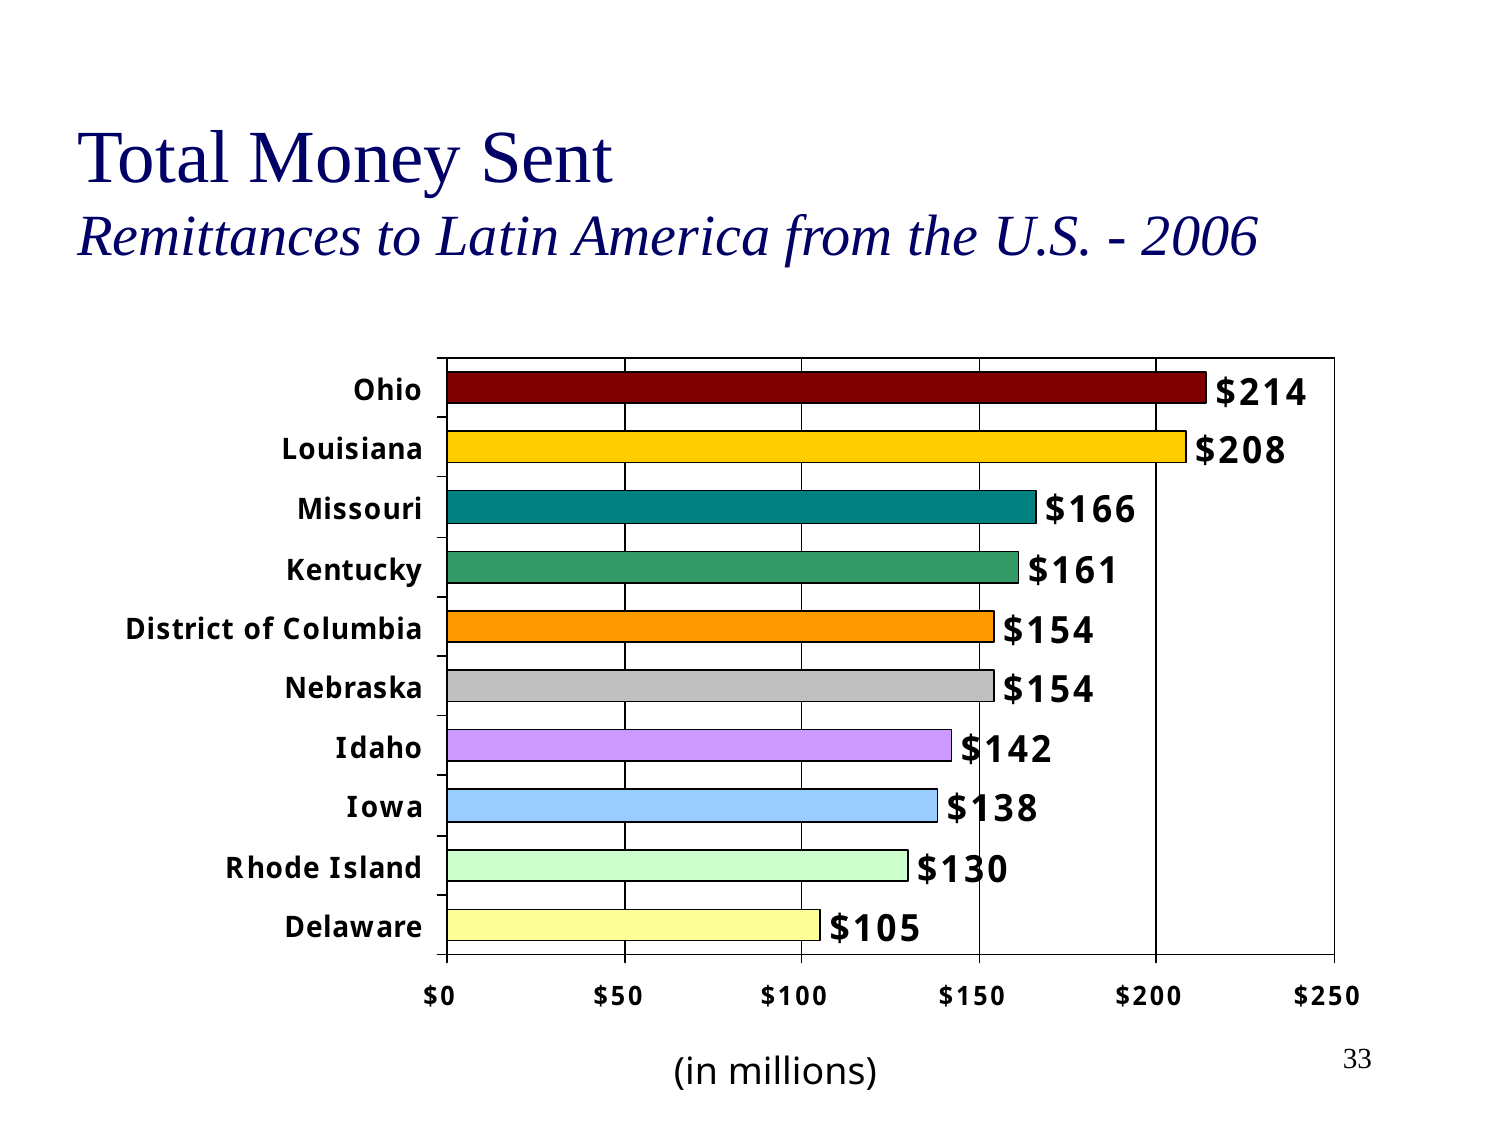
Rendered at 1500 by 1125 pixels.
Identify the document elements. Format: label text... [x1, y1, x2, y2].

slide_number 33 [1074, 1033, 1388, 1108]
title Total Money Sent Remittances to Latin America from the U.S. - 2006 [62, 74, 1438, 301]
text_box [112, 349, 1388, 1026]
text_box (in millions) [659, 1039, 892, 1100]
